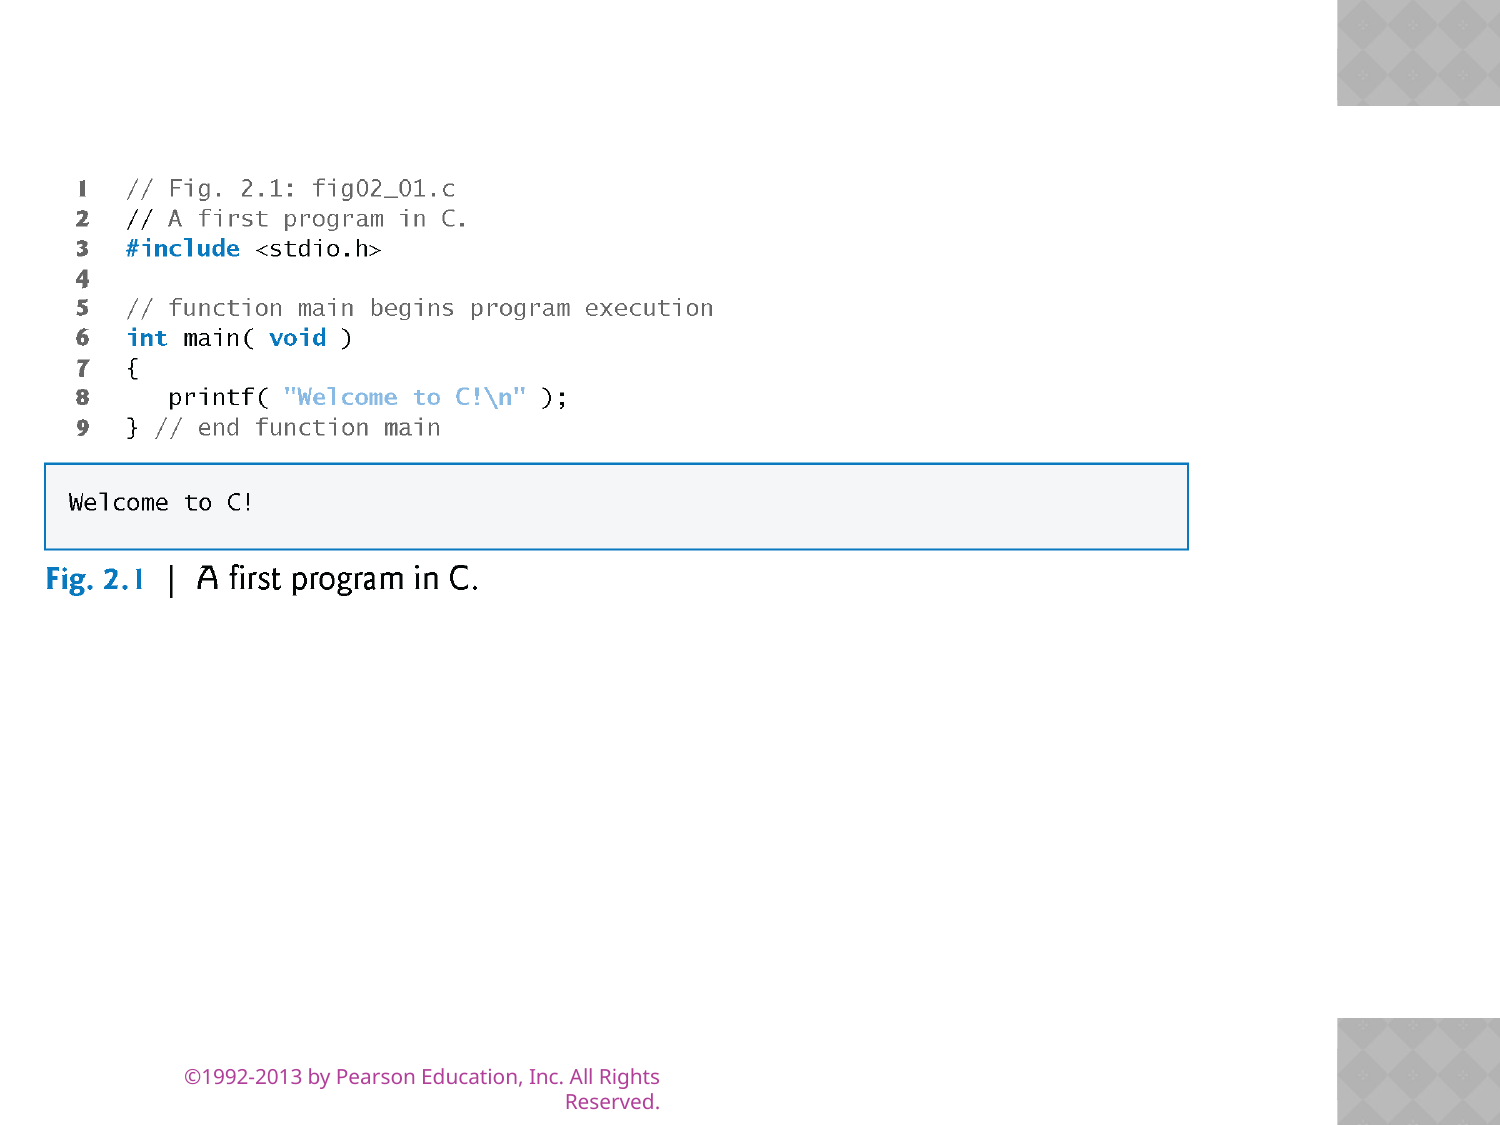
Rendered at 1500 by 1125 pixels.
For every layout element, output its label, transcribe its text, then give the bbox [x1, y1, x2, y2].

footer ©1992-2013 by Pearson Education, Inc. All Rights Reserved. [75, 1075, 675, 1114]
picture [0, 106, 1500, 1019]
